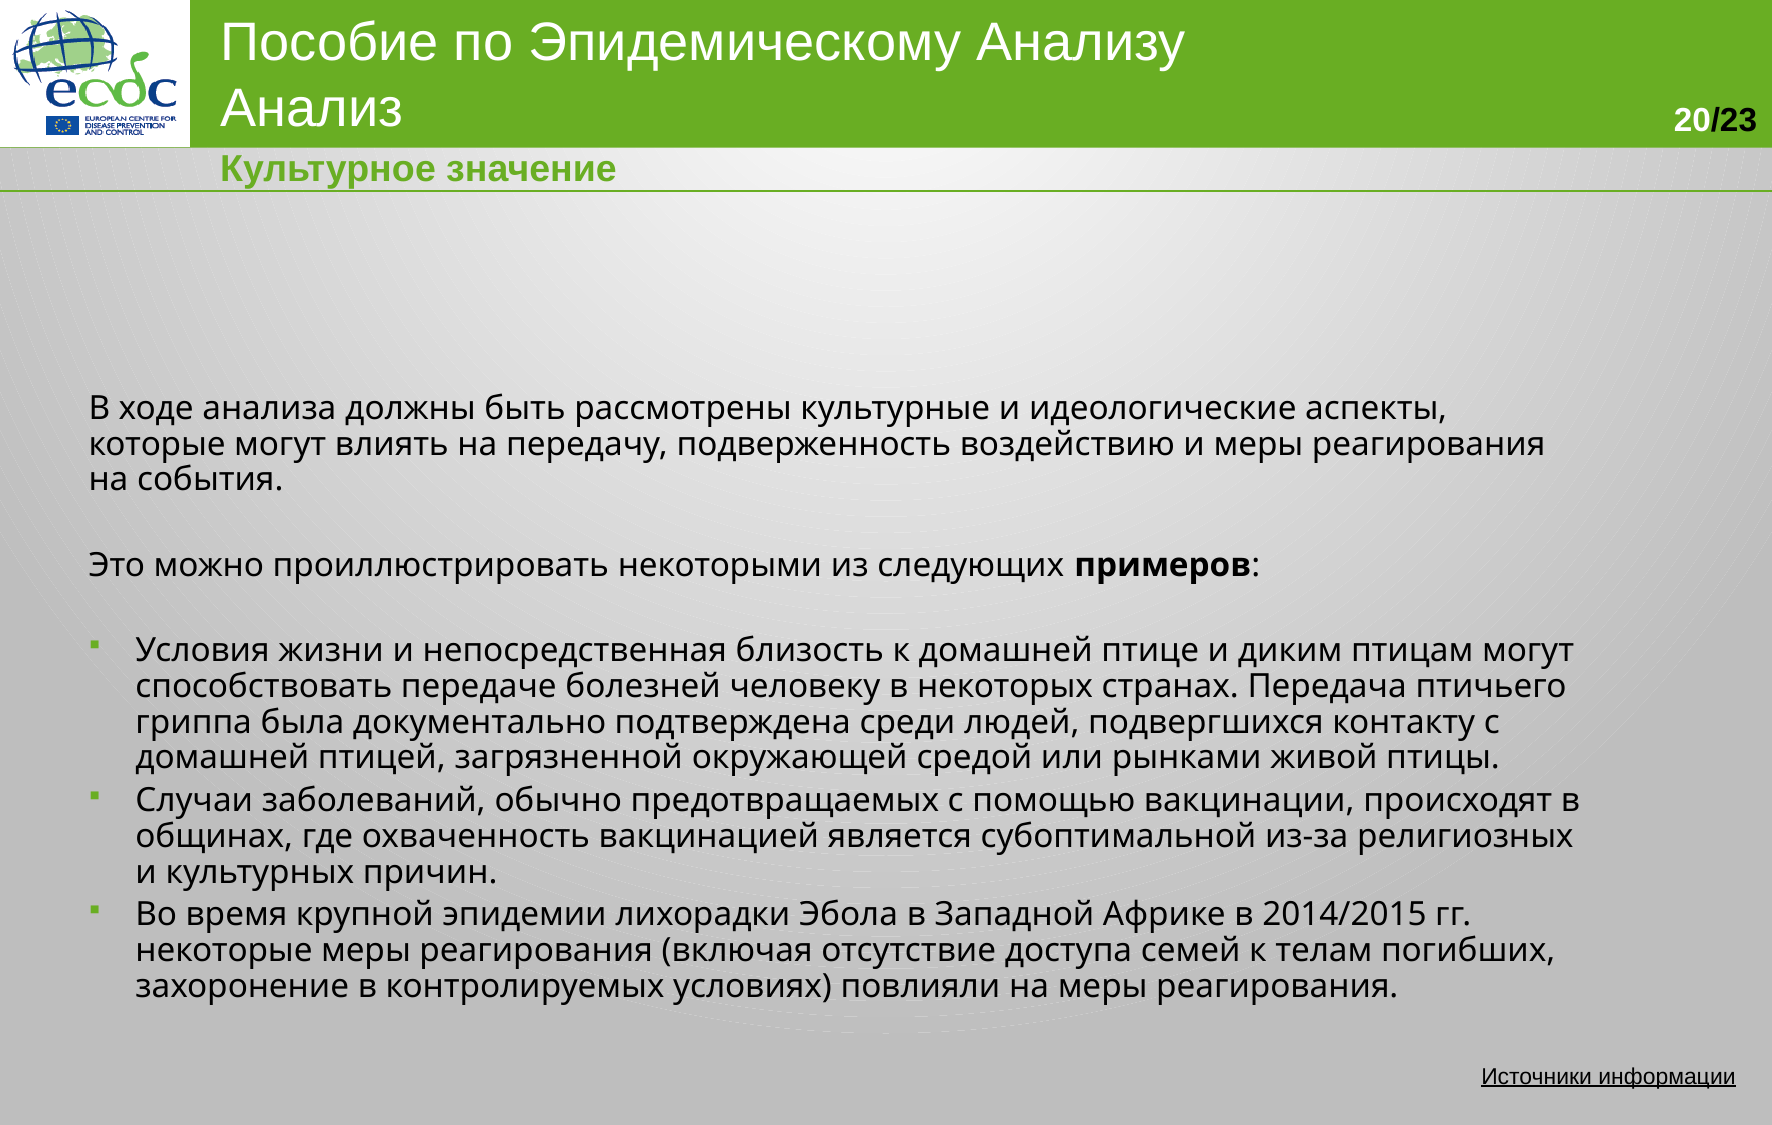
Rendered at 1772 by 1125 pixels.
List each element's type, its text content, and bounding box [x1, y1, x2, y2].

text_box Культурное значение [205, 141, 1406, 198]
text_box В ходе анализа должны быть рассмотрены культурные и идеологические аспекты, которые могут влиять на передачу, подверженность воздействию и меры реагирования на события. Это можно проиллюстрировать некоторыми из следующих примеров: Условия жизни и непосредственная близость к домашней птице и диким птицам могут способствовать передаче болезней человеку в некоторых странах. Передача птичьего гриппа была документально подтверждена среди людей, подвергшихся контакту с домашней птицей, загрязненной окружающей средой или рынками живой птицы. Случаи заболеваний, обычно предотвращаемых с помощью вакцинации, происходят в общинах, где охваченность вакцинацией является субоптимальной из-за религиозных и культурных причин. Во время крупной эпидемии лихорадки Эбола в Западной Африке в 2014/2015 гг. некоторые меры реагирования (включая отсутствие доступа семей к телам погибших, захоронение в контролируемых условиях) повлияли на меры реагирования. [73, 383, 1602, 954]
text_box Источники информации [1456, 1057, 1751, 1097]
picture [0, 0, 190, 147]
